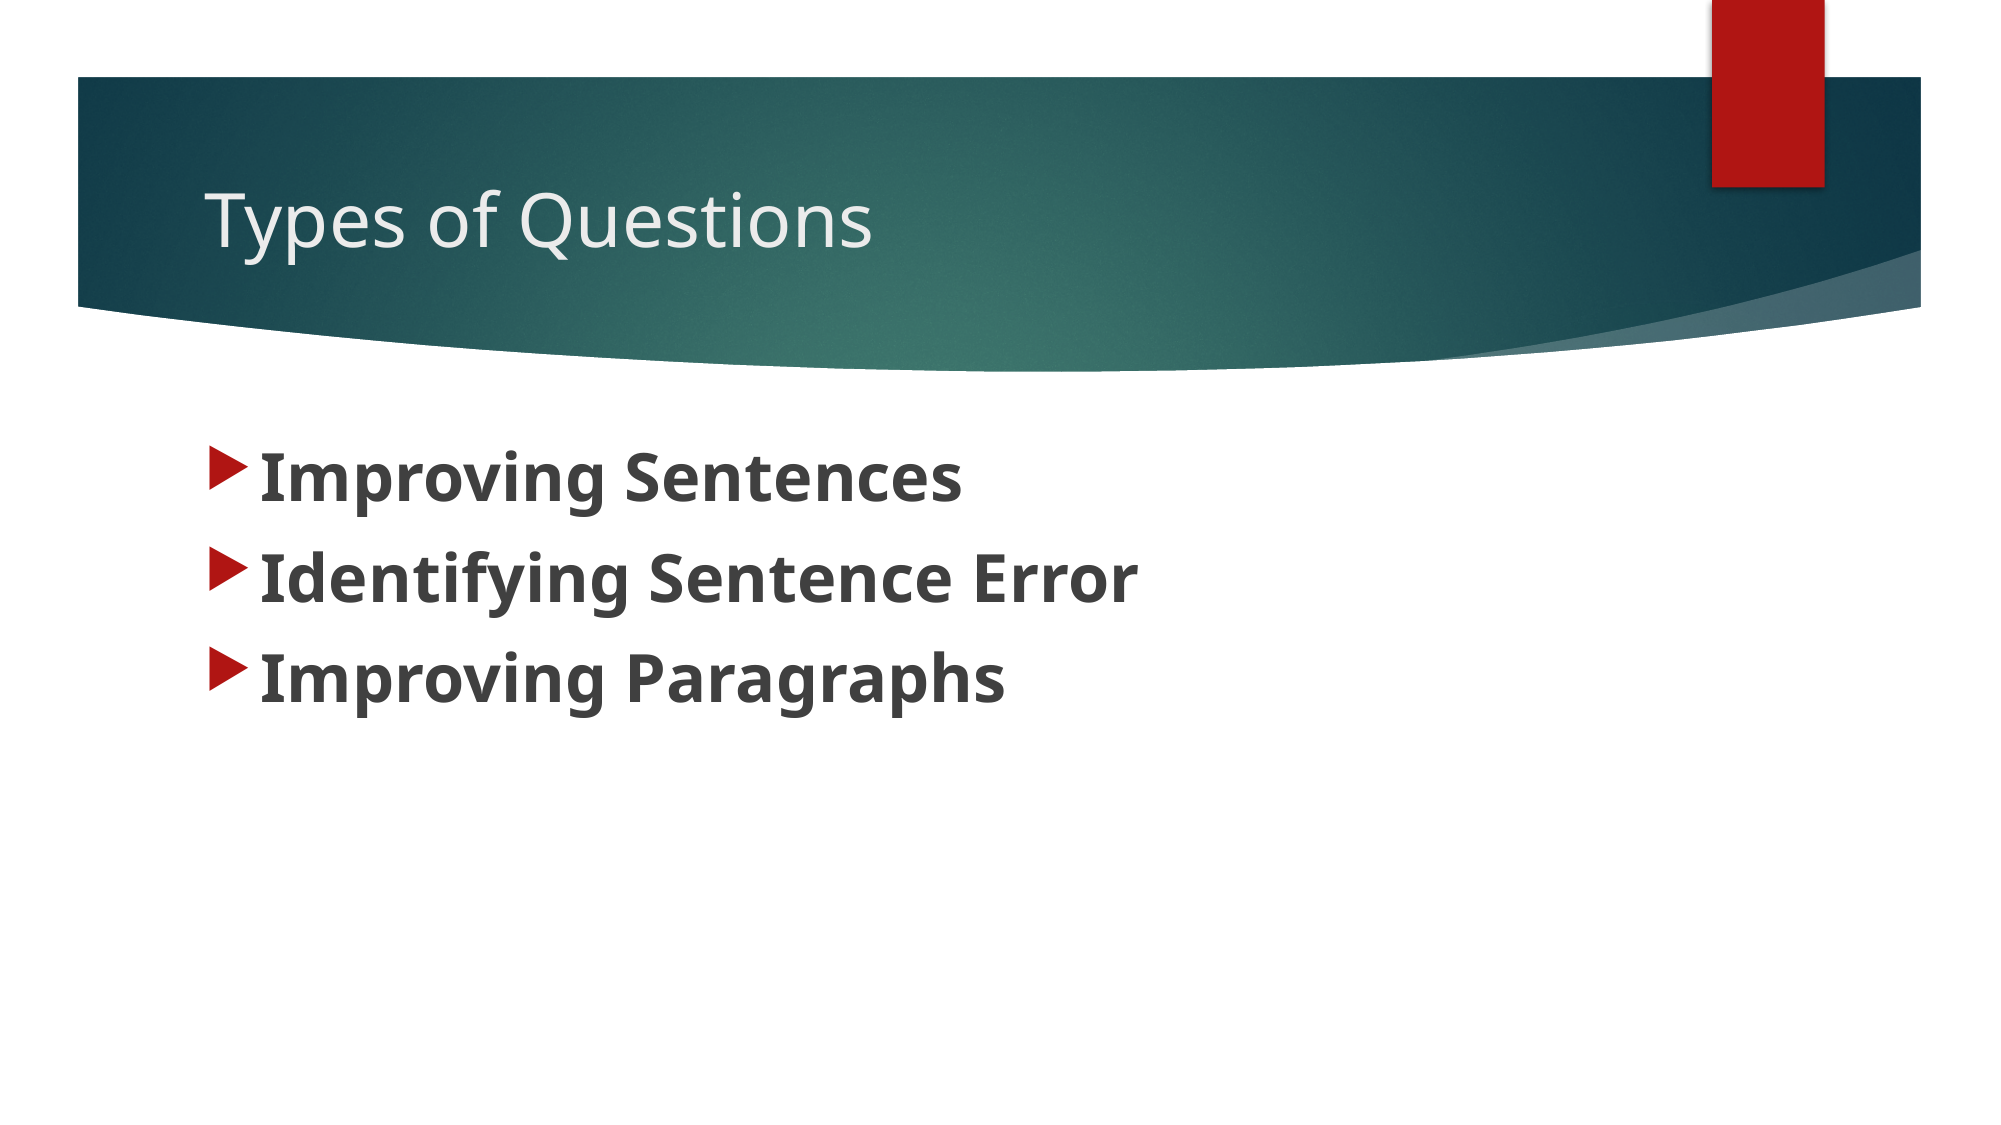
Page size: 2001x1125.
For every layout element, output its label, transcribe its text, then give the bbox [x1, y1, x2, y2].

list Improving Sentences Identifying Sentence Error Improving Paragraphs [189, 426, 1818, 988]
title Types of Questions [189, 159, 1638, 276]
